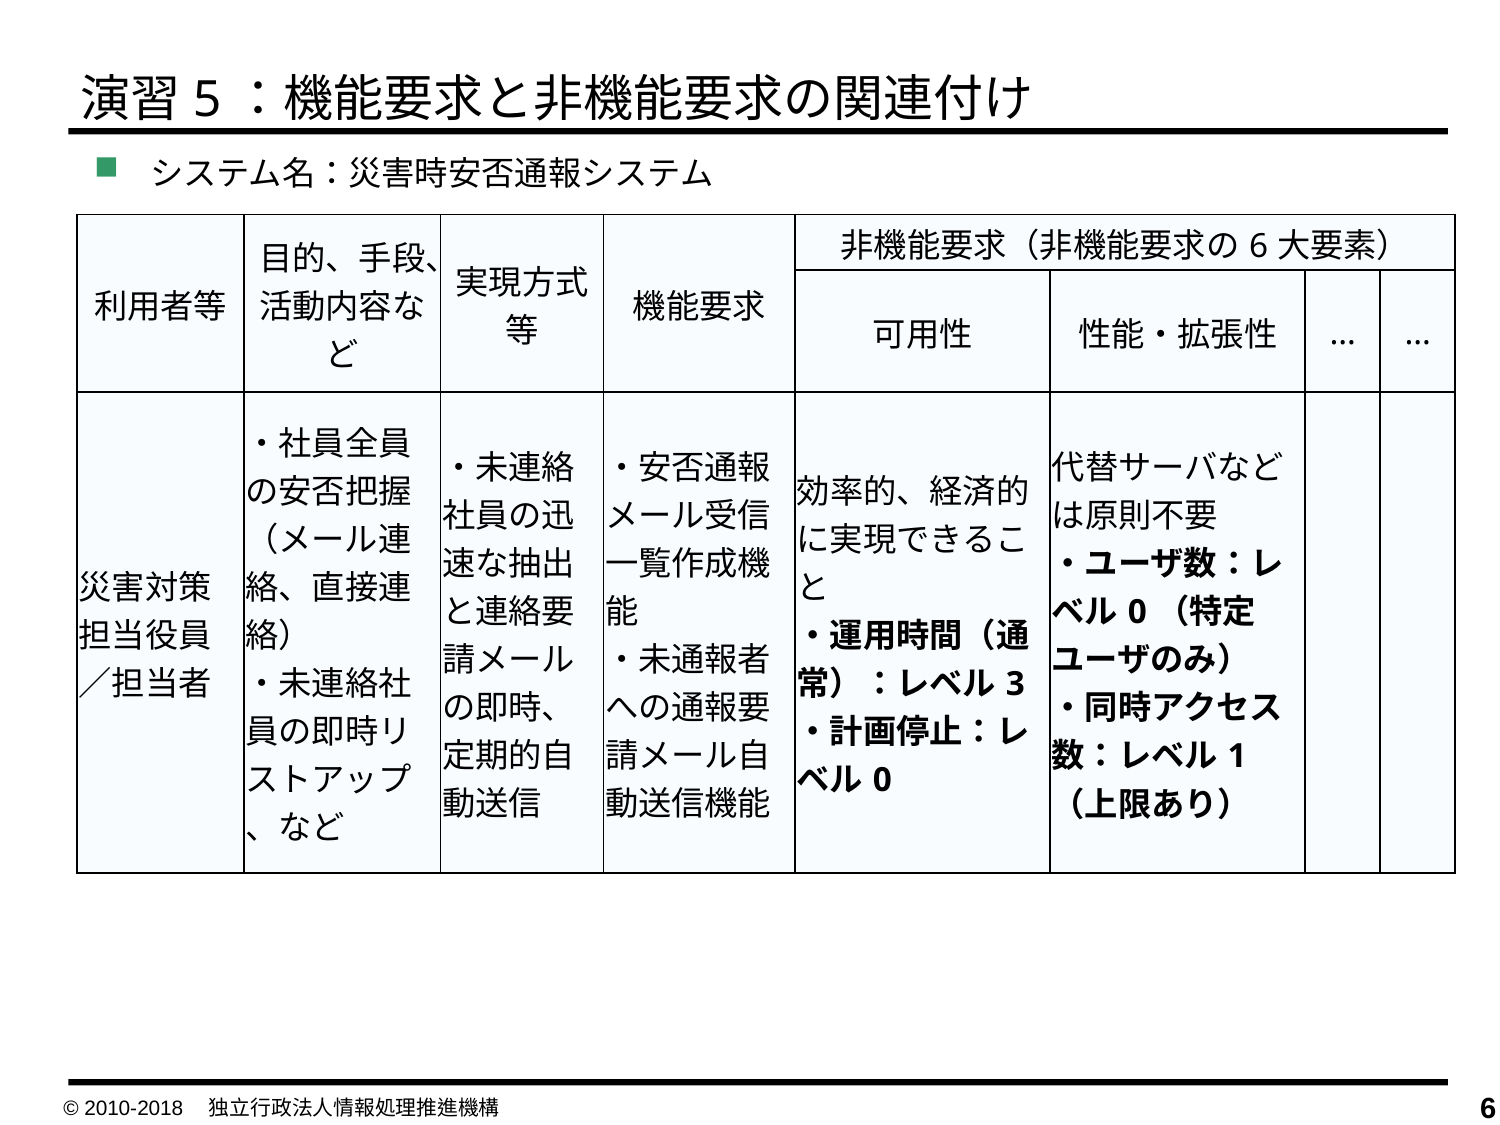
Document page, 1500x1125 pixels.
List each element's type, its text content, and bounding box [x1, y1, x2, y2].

table_cell [1381, 393, 1454, 872]
table_cell ・社員全員の安否把握（メール連絡、直接連絡） ・未連絡社員の即時リストアップ 、など [245, 393, 440, 872]
table_cell [1306, 393, 1379, 872]
table_cell 性能・拡張性 [1051, 271, 1304, 391]
table_cell 代替サーバなどは原則不要 ・ユーザ数：レベル0（特定ユーザのみ） ・同時アクセス数：レベル1（上限あり） [1051, 393, 1304, 872]
table_header 利用者等 [78, 215, 243, 391]
table_header 機能要求 [604, 215, 794, 391]
table_header 実現方式等 [441, 215, 603, 391]
table_cell … [1306, 271, 1379, 391]
table_cell 可用性 [796, 271, 1049, 391]
table_cell 災害対策担当役員／担当者 [78, 393, 243, 872]
table_cell 効率的、経済的に実現できること ・運用時間（通常）：レベル3 ・計画停止：レベル0 [796, 393, 1049, 872]
text_box 演習5：機能要求と非機能要求の関連付け [66, 59, 1374, 135]
text_box © 2010-2018 独立行政法人情報処理推進機構 [48, 1086, 515, 1125]
text_box システム名：災害時安否通報システム [79, 144, 1480, 1063]
table_cell … [1381, 271, 1454, 391]
table_cell ・安否通報メール受信一覧作成機能 ・未通報者への通報要請メール自動送信機能 [604, 393, 794, 872]
table_cell ・未連絡社員の迅速な抽出と連絡要請メールの即時、定期的自動送信 [441, 393, 603, 872]
table_header 非機能要求（非機能要求の6大要素） [796, 215, 1454, 269]
table_header 目的、手段、活動内容など [245, 215, 440, 391]
